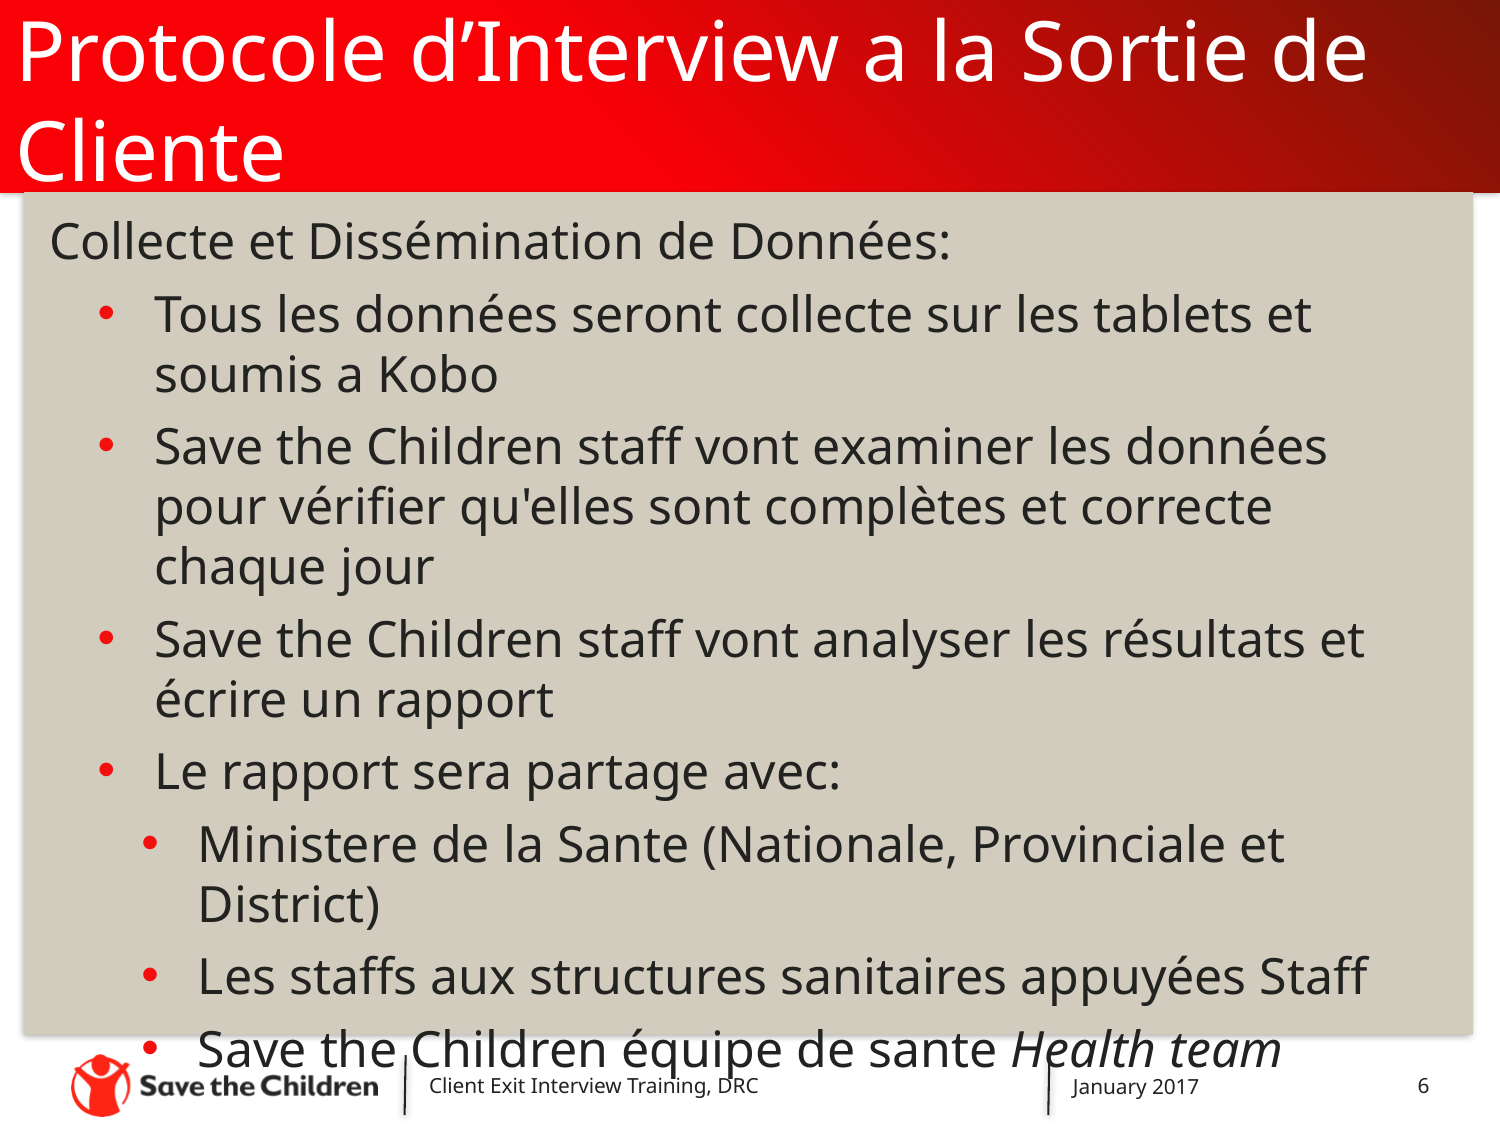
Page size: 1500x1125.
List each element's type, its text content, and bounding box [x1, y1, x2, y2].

list Collecte et Dissémination de Données: Tous les données seront collecte sur les tablets et soumis a Kobo Save the Children staff vont examiner les données pour vérifier qu'elles sont complètes et correcte chaque jour Save the Children staff vont analyser les résultats et écrire un rapport Le rapport sera partage avec: Ministere de la Sante (Nationale, Provinciale et District) Les staffs aux structures sanitaires appuyées Staff Save the Children équipe de sante Health team [49, 209, 1407, 1057]
slide_number 6 [1317, 1056, 1445, 1117]
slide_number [1057, 1057, 1317, 1117]
title Protocole d’Interview a la Sortie de Cliente [15, 33, 1445, 163]
footer Client Exit Interview Training, DRC [414, 1057, 1042, 1117]
picture [71, 1057, 378, 1117]
